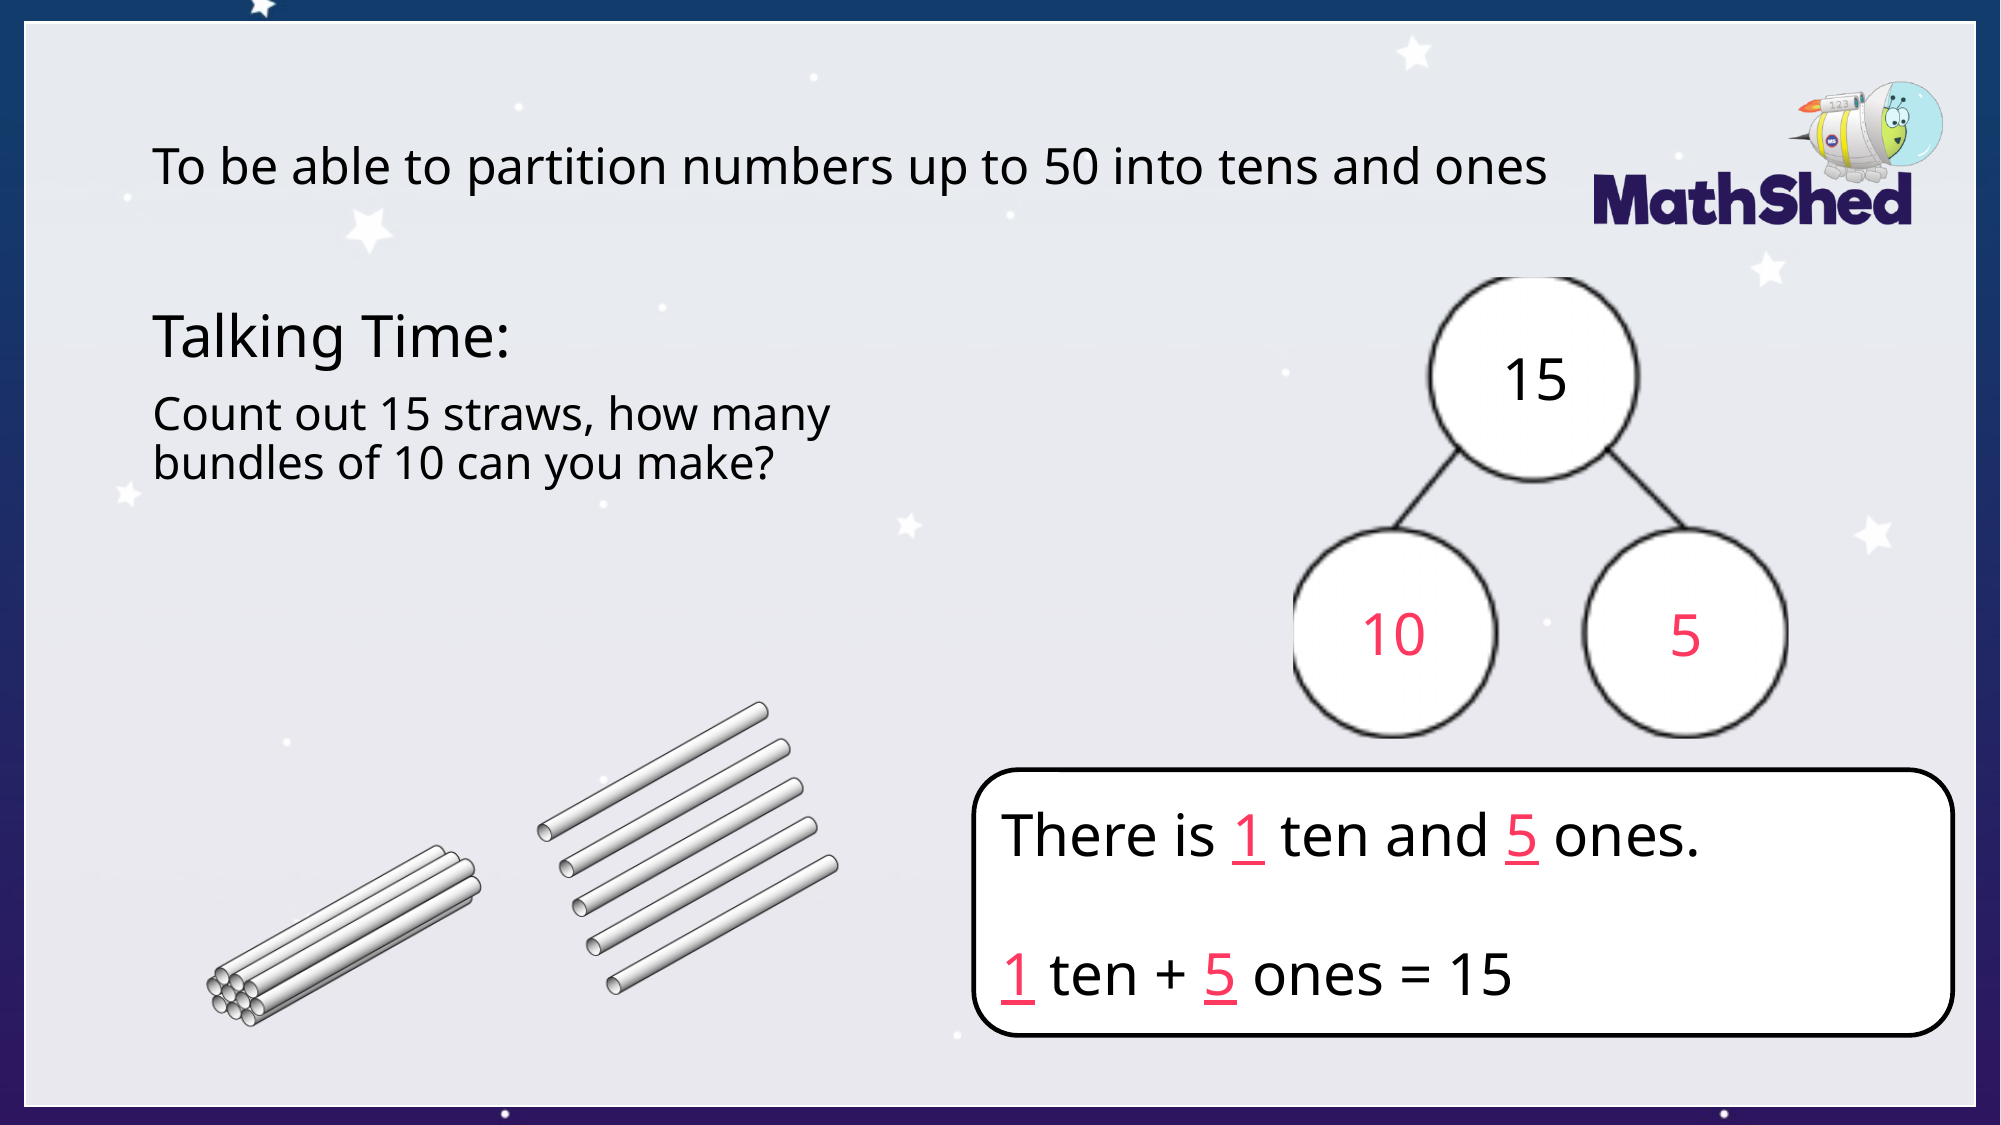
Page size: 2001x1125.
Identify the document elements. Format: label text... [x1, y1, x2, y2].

list Talking Time: Count out 15 straws, how many bundles of 10 can you make? [137, 299, 923, 1014]
text_box There is 1 ten and 5 ones. 1 ten + 5 ones = 15 [972, 768, 1954, 1037]
picture [0, 0, 2001, 1125]
title To be able to partition numbers up to 50 into tens and ones [137, 59, 1578, 278]
